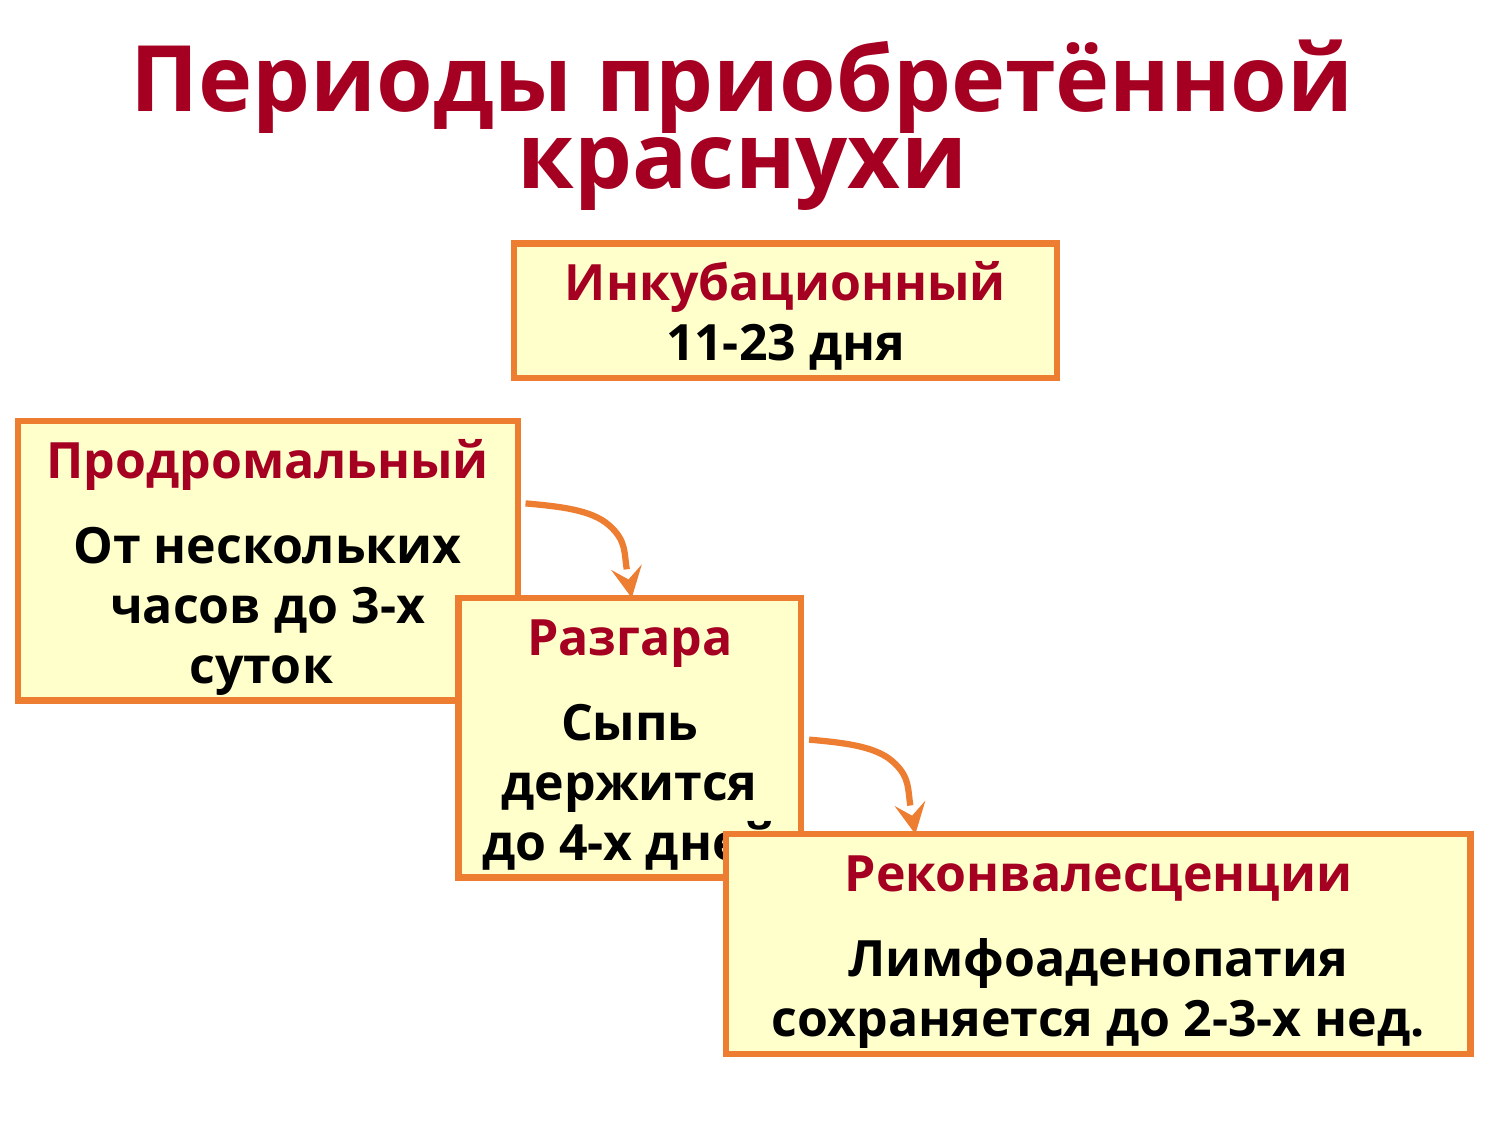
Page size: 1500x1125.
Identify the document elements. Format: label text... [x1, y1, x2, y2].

text_box Продромальный От нескольких часов до 3-х суток [17, 420, 518, 701]
text_box Инкубационный 11-23 дня [513, 243, 1058, 379]
text_box Периоды приобретённой краснухи [73, 42, 1412, 212]
text_box [809, 739, 922, 835]
text_box [525, 503, 639, 598]
text_box Реконвалесценции Лимфоаденопатия сохраняется до 2-3-х нед. [726, 834, 1471, 1054]
text_box Разгара Сыпь держится до 4-х дней [458, 597, 802, 878]
